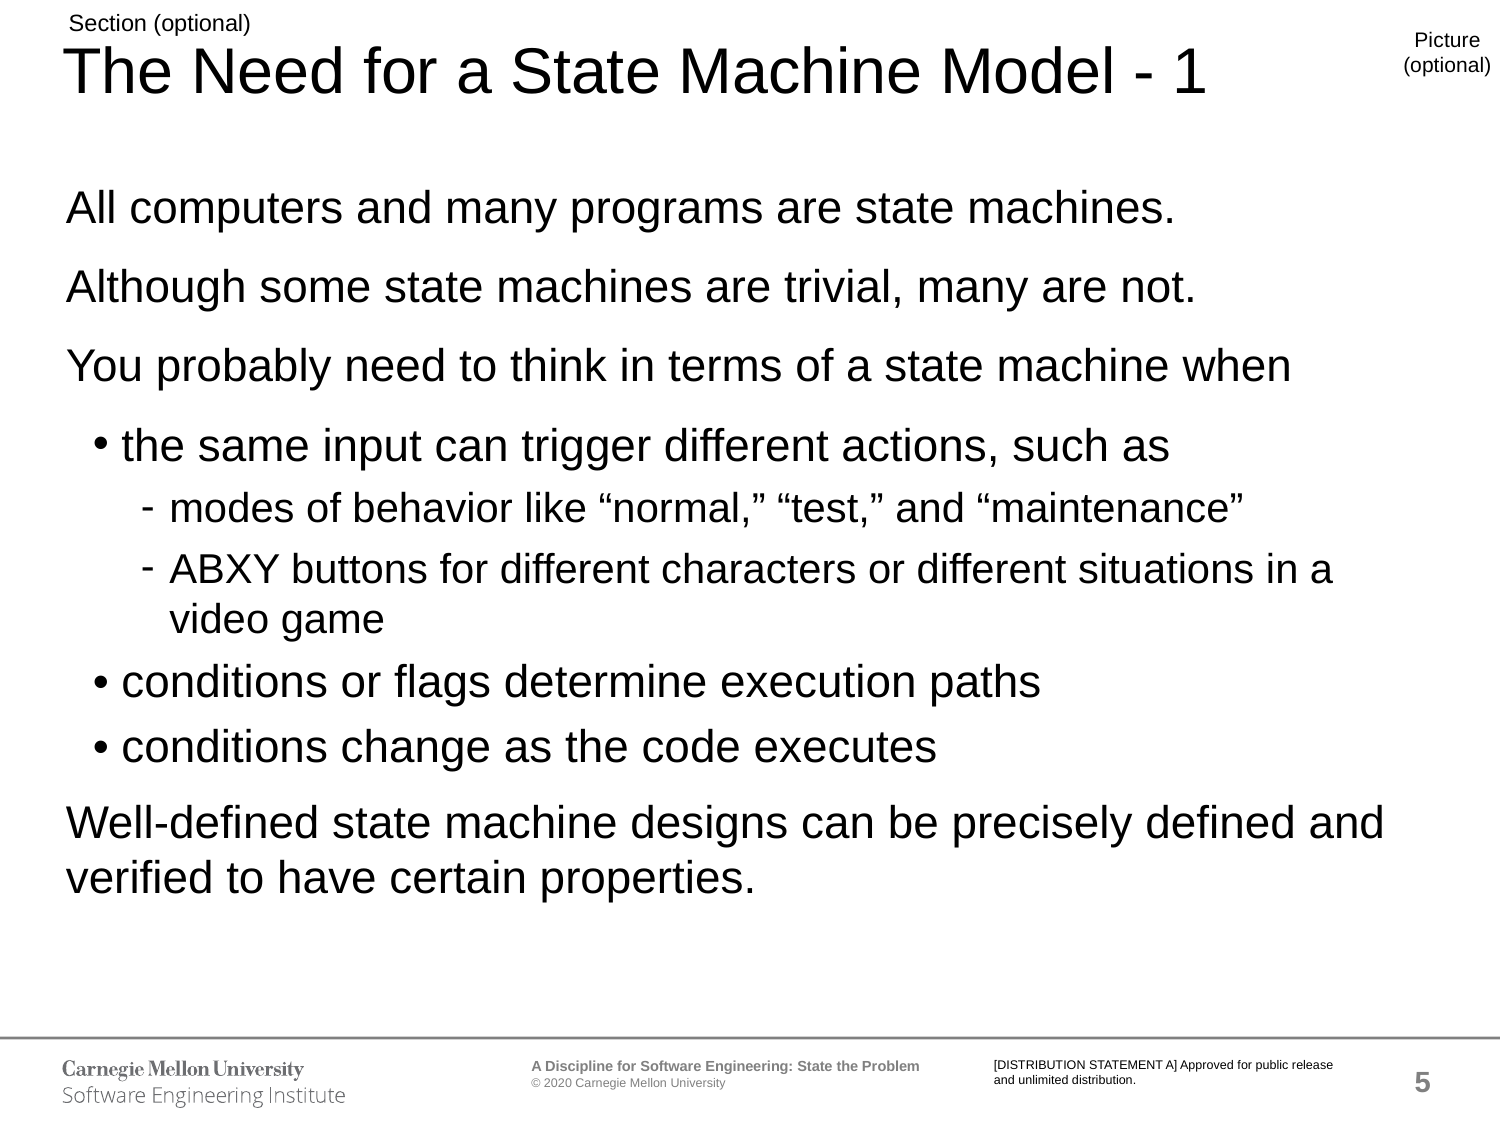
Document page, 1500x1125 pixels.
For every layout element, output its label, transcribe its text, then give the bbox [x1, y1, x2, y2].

list All computers and many programs are state machines. Although some state machines are trivial, many are not. You probably need to think in terms of a state machine when the same input can trigger different actions, such as modes of behavior like “normal,” “test,” and “maintenance” ABXY buttons for different characters or different situations in a video game • conditions or flags determine execution paths • conditions change as the code executes Well-defined state machine designs can be precisely defined and verified to have certain properties. [65, 177, 1431, 1000]
title The Need for a State Machine Model - 1 [62, 37, 1338, 182]
